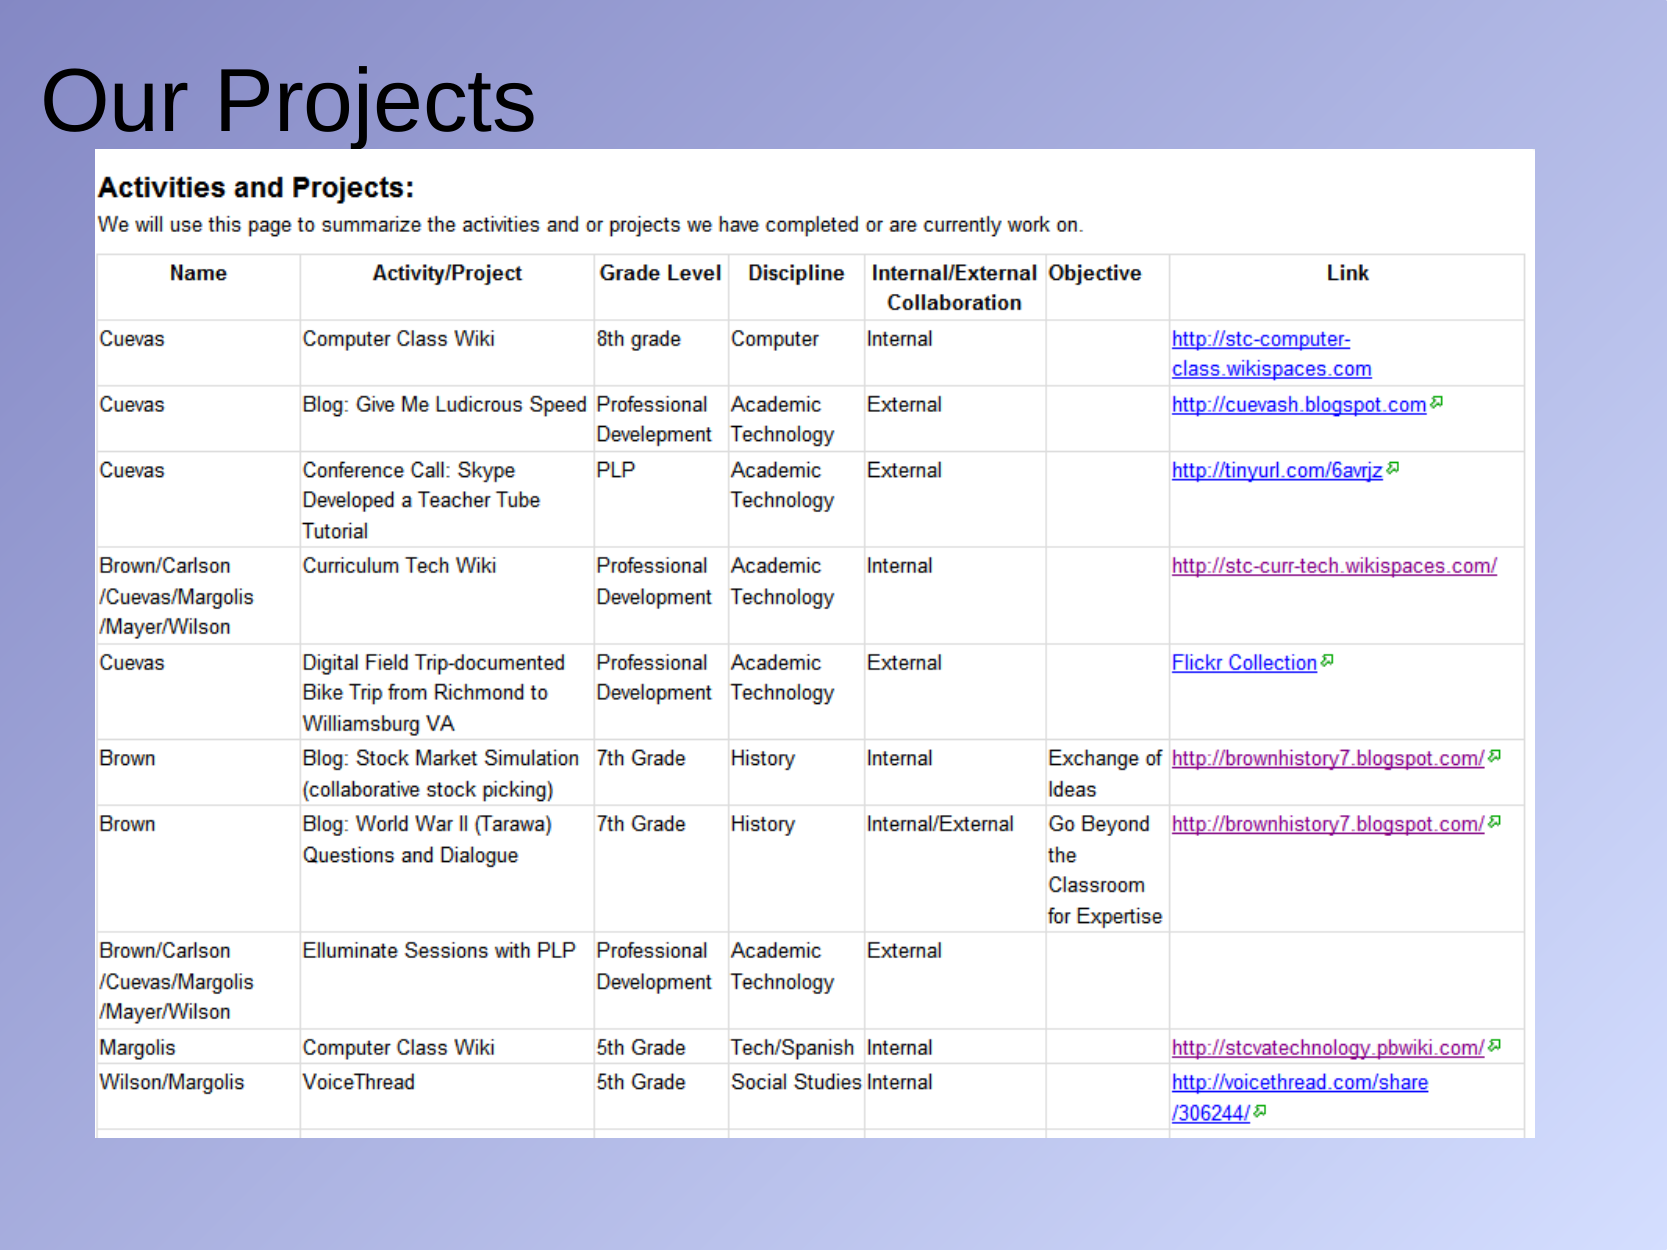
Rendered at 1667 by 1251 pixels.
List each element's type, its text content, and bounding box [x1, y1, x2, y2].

title Our Projects [40, 49, 1627, 201]
picture [95, 149, 1536, 1138]
